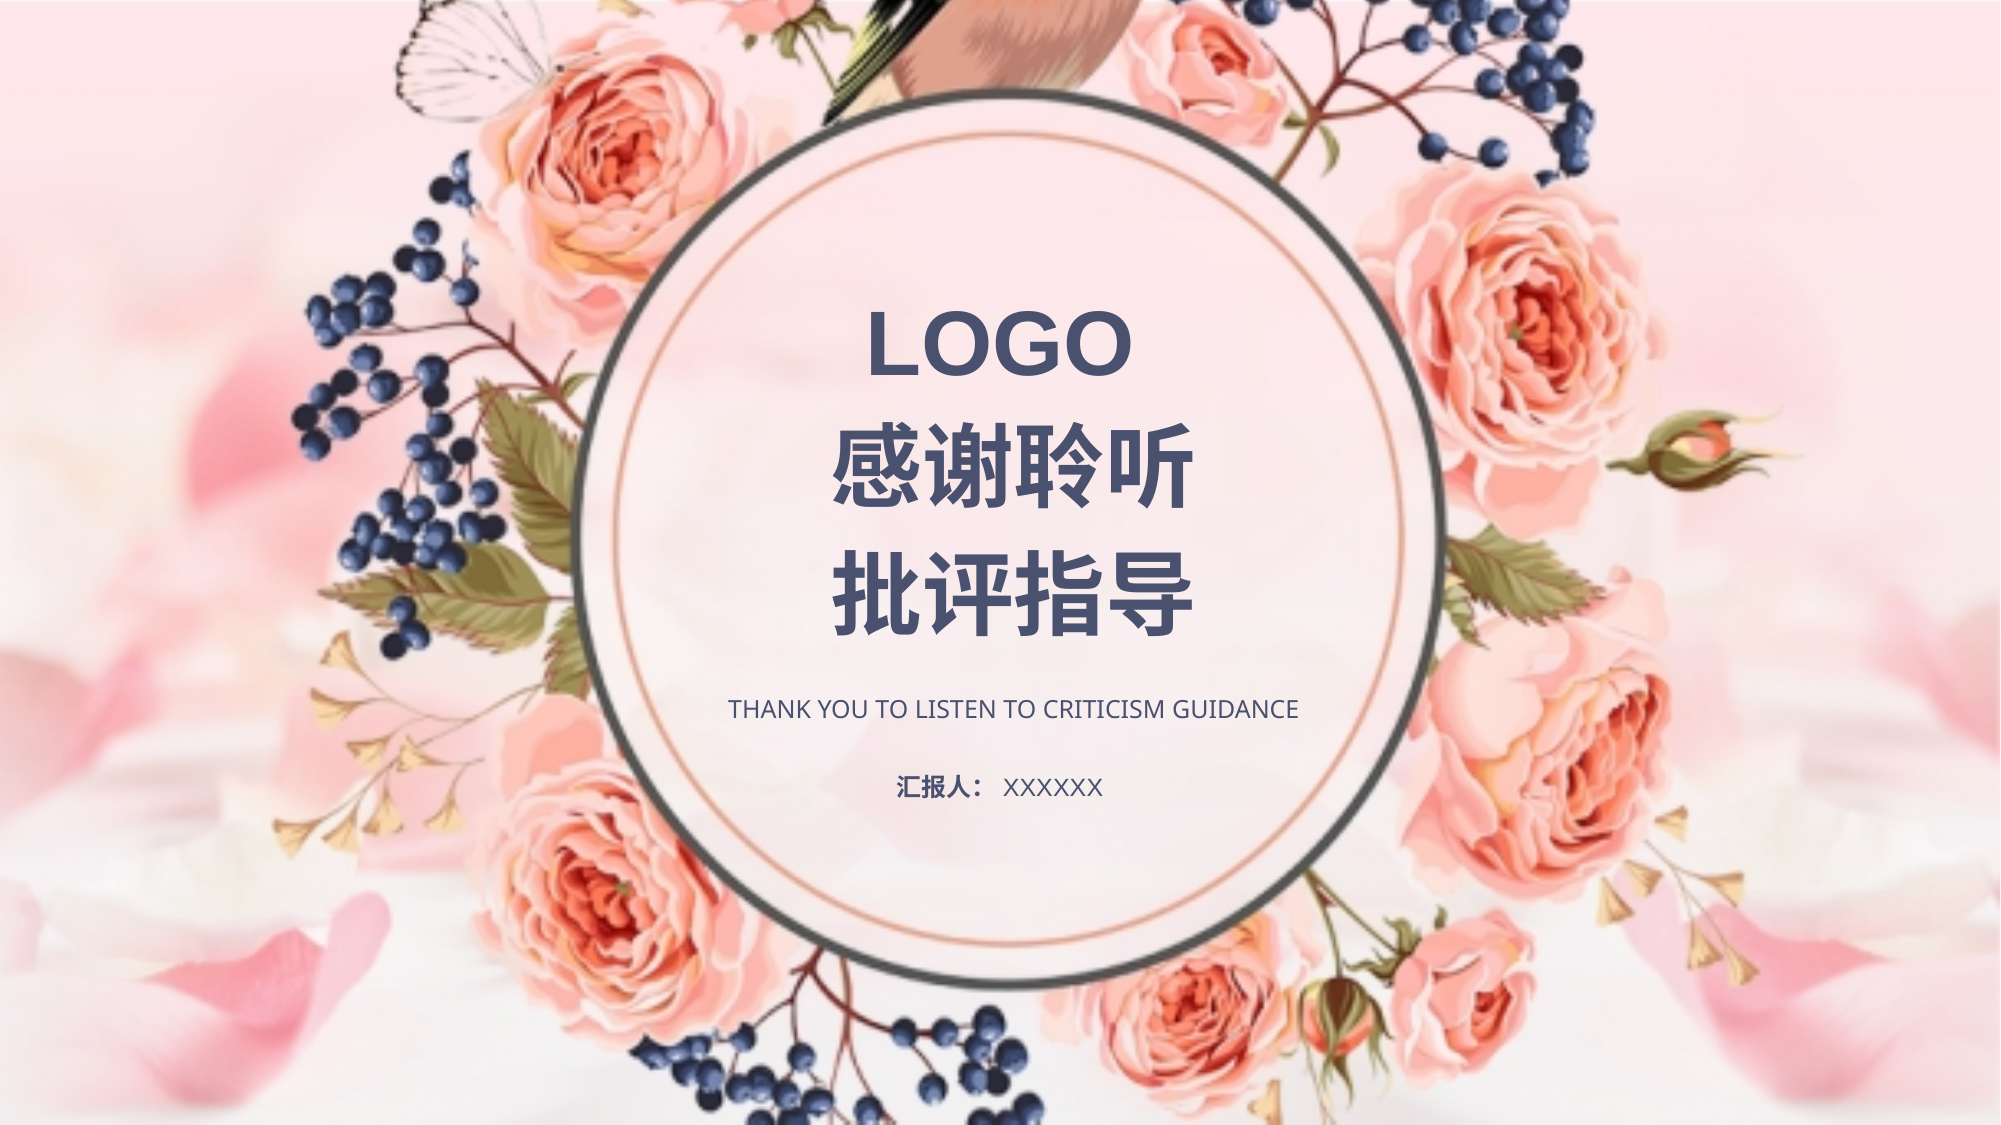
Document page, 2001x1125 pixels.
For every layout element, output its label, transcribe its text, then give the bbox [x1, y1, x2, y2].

picture [0, 0, 2001, 1125]
text_box Thank you to listen to criticism guidance [683, 686, 1346, 731]
text_box LOGO [610, 276, 1390, 402]
text_box 感谢聆听 批评指导 [553, 401, 1475, 655]
text_box 汇报人：XXXXXX [860, 764, 1140, 810]
